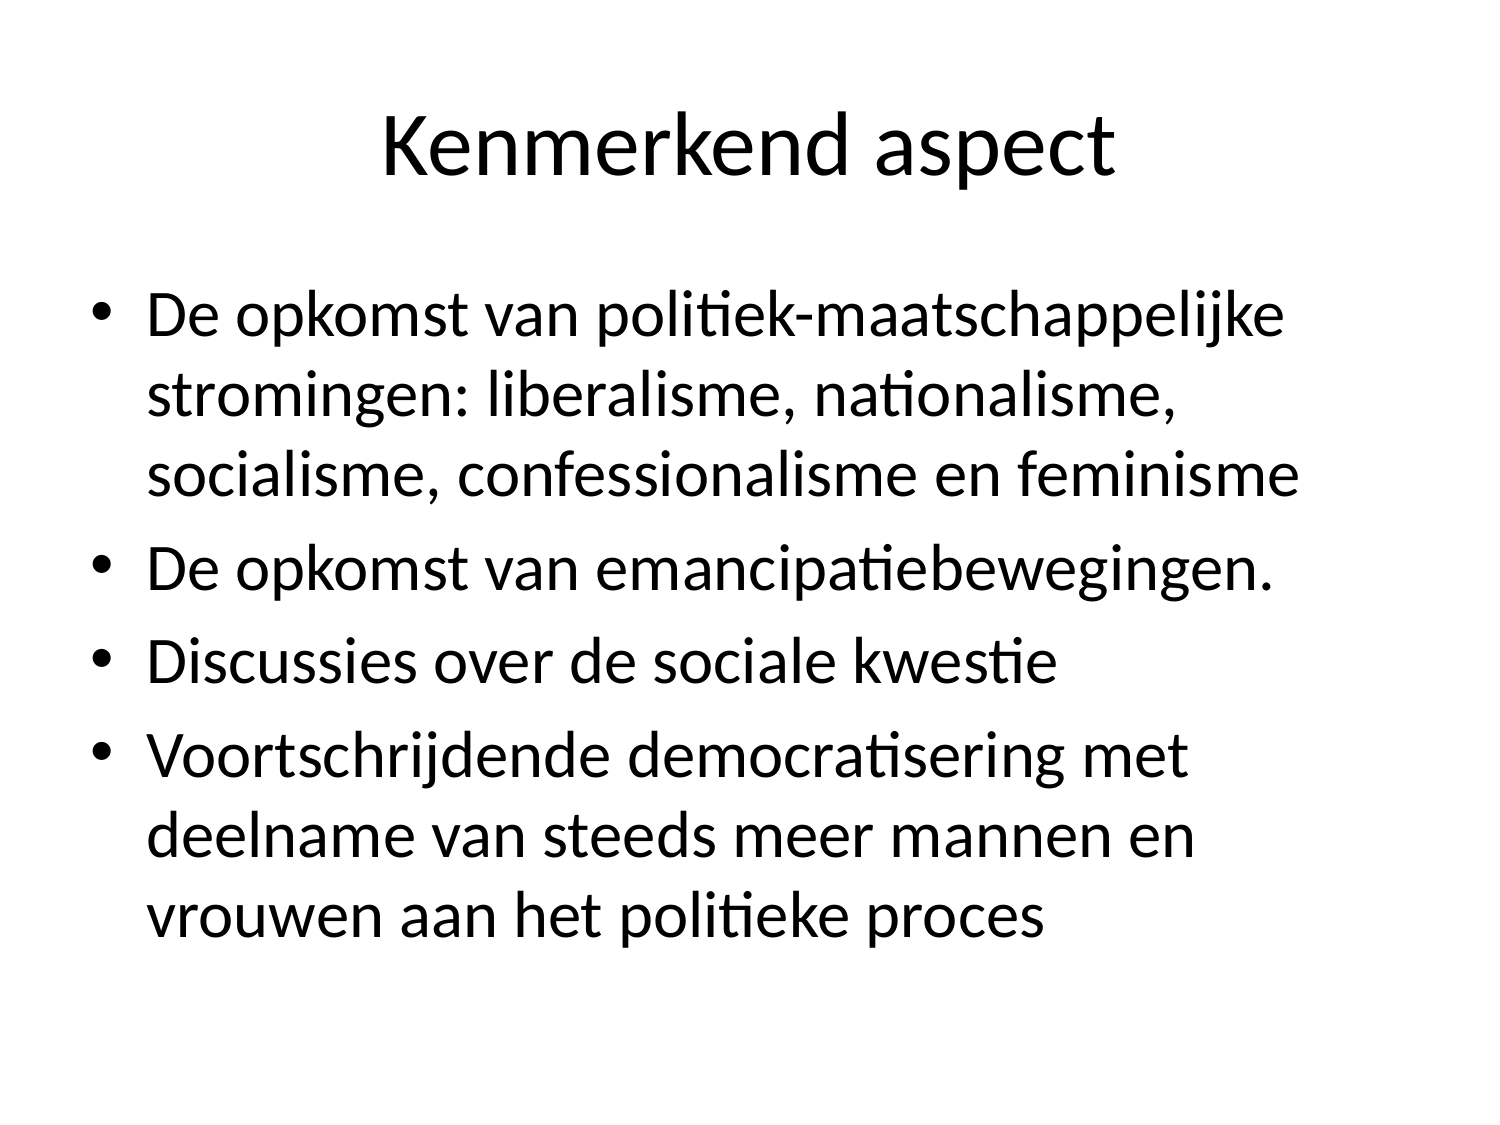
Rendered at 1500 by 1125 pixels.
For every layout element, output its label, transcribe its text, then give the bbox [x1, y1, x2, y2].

title Kenmerkend aspect [75, 45, 1425, 233]
list De opkomst van politiek-maatschappelijke stromingen: liberalisme, nationalisme, socialisme, confessionalisme en feminisme De opkomst van emancipatiebewegingen. Discussies over de sociale kwestie Voortschrijdende democratisering met deelname van steeds meer mannen en vrouwen aan het politieke proces [75, 262, 1425, 1005]
